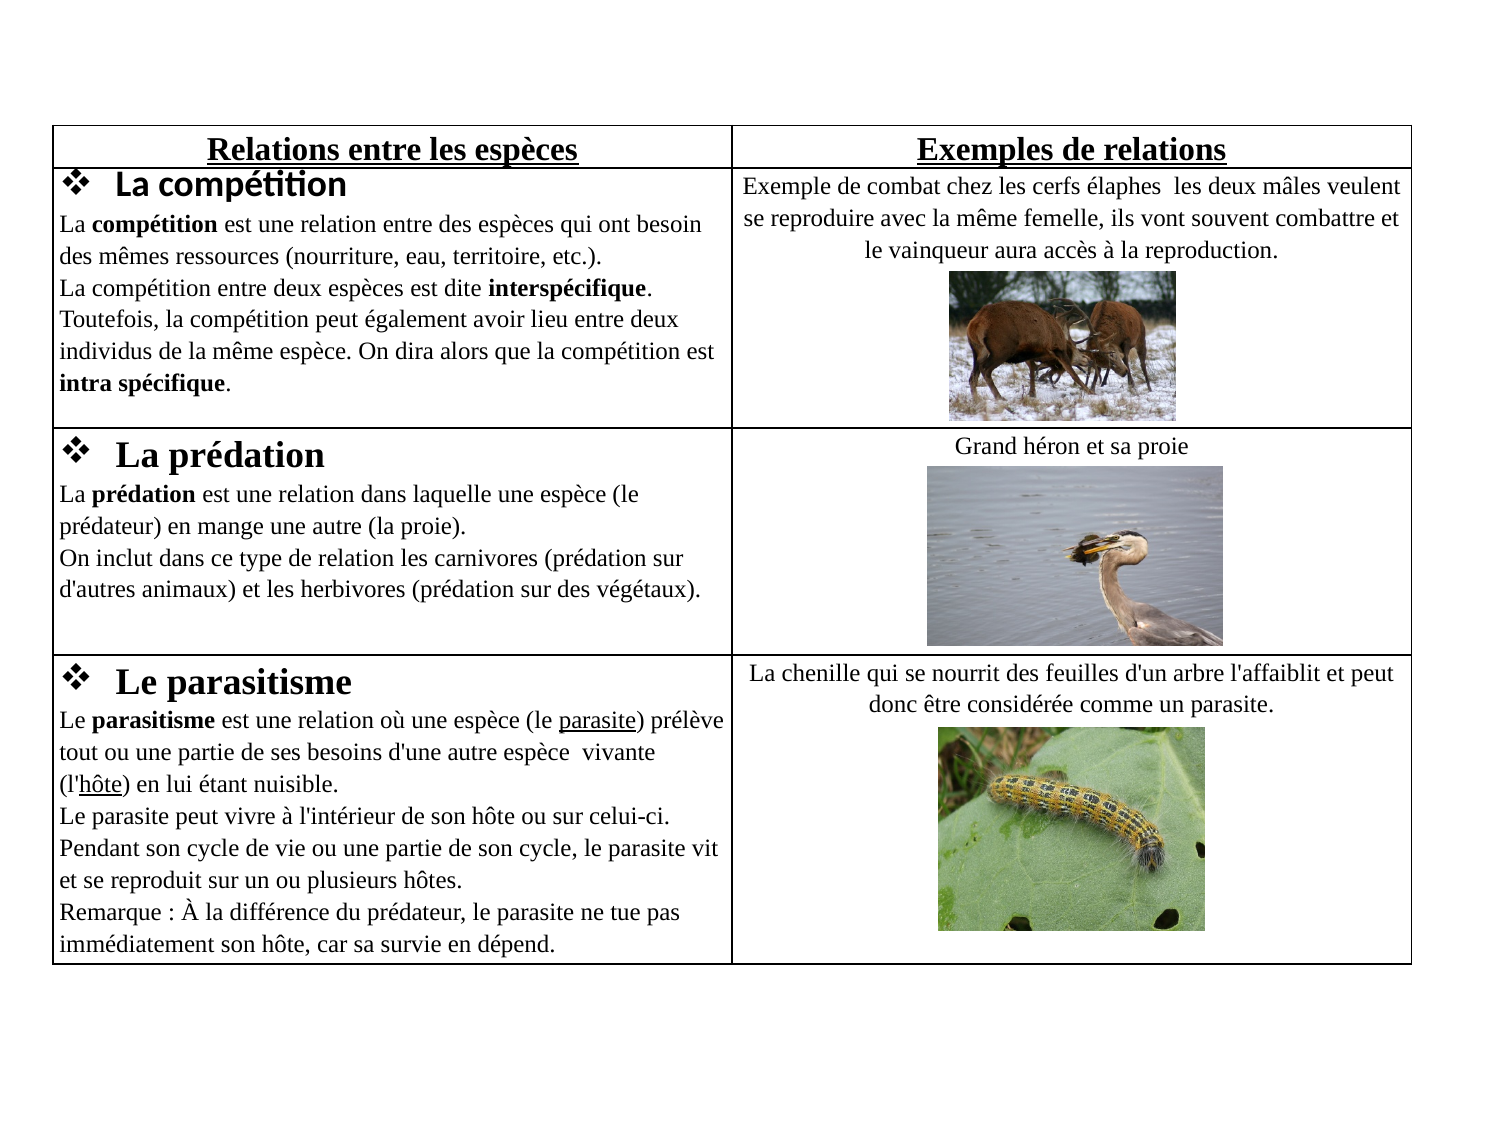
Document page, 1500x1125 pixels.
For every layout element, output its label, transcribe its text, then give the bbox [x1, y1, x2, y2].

table_cell Grand héron et sa proie [733, 429, 1411, 654]
table_header Relations entre les espèces [54, 126, 731, 167]
picture [938, 727, 1206, 931]
table_cell La prédation La prédation est une relation dans laquelle une espèce (le prédateur) en mange une autre (la proie). On inclut dans ce type de relation les carnivores (prédation sur d'autres animaux) et les herbivores (prédation sur des végétaux). [54, 429, 731, 654]
table_cell Le parasitisme Le parasitisme est une relation où une espèce (le parasite) prélève tout ou une partie de ses besoins d'une autre espèce vivante (l'hôte) en lui étant nuisible. Le parasite peut vivre à l'intérieur de son hôte ou sur celui-ci. Pendant son cycle de vie ou une partie de son cycle, le parasite vit et se reproduit sur un ou plusieurs hôtes. Remarque : À la différence du prédateur, le parasite ne tue pas immédiatement son hôte, car sa survie en dépend. [54, 656, 731, 963]
picture [948, 271, 1176, 421]
picture [926, 466, 1223, 646]
table_cell Exemple de combat chez les cerfs élaphes les deux mâles veulent se reproduire avec la même femelle, ils vont souvent combattre et le vainqueur aura accès à la reproduction. [733, 169, 1411, 427]
table_header Exemples de relations [733, 126, 1411, 167]
table_cell La compétition La compétition est une relation entre des espèces qui ont besoin des mêmes ressources (nourriture, eau, territoire, etc.). La compétition entre deux espèces est dite interspécifique. Toutefois, la compétition peut également avoir lieu entre deux individus de la même espèce. On dira alors que la compétition est intra spécifique. [54, 169, 731, 427]
table_cell La chenille qui se nourrit des feuilles d'un arbre l'affaiblit et peut donc être considérée comme un parasite. [733, 656, 1411, 963]
